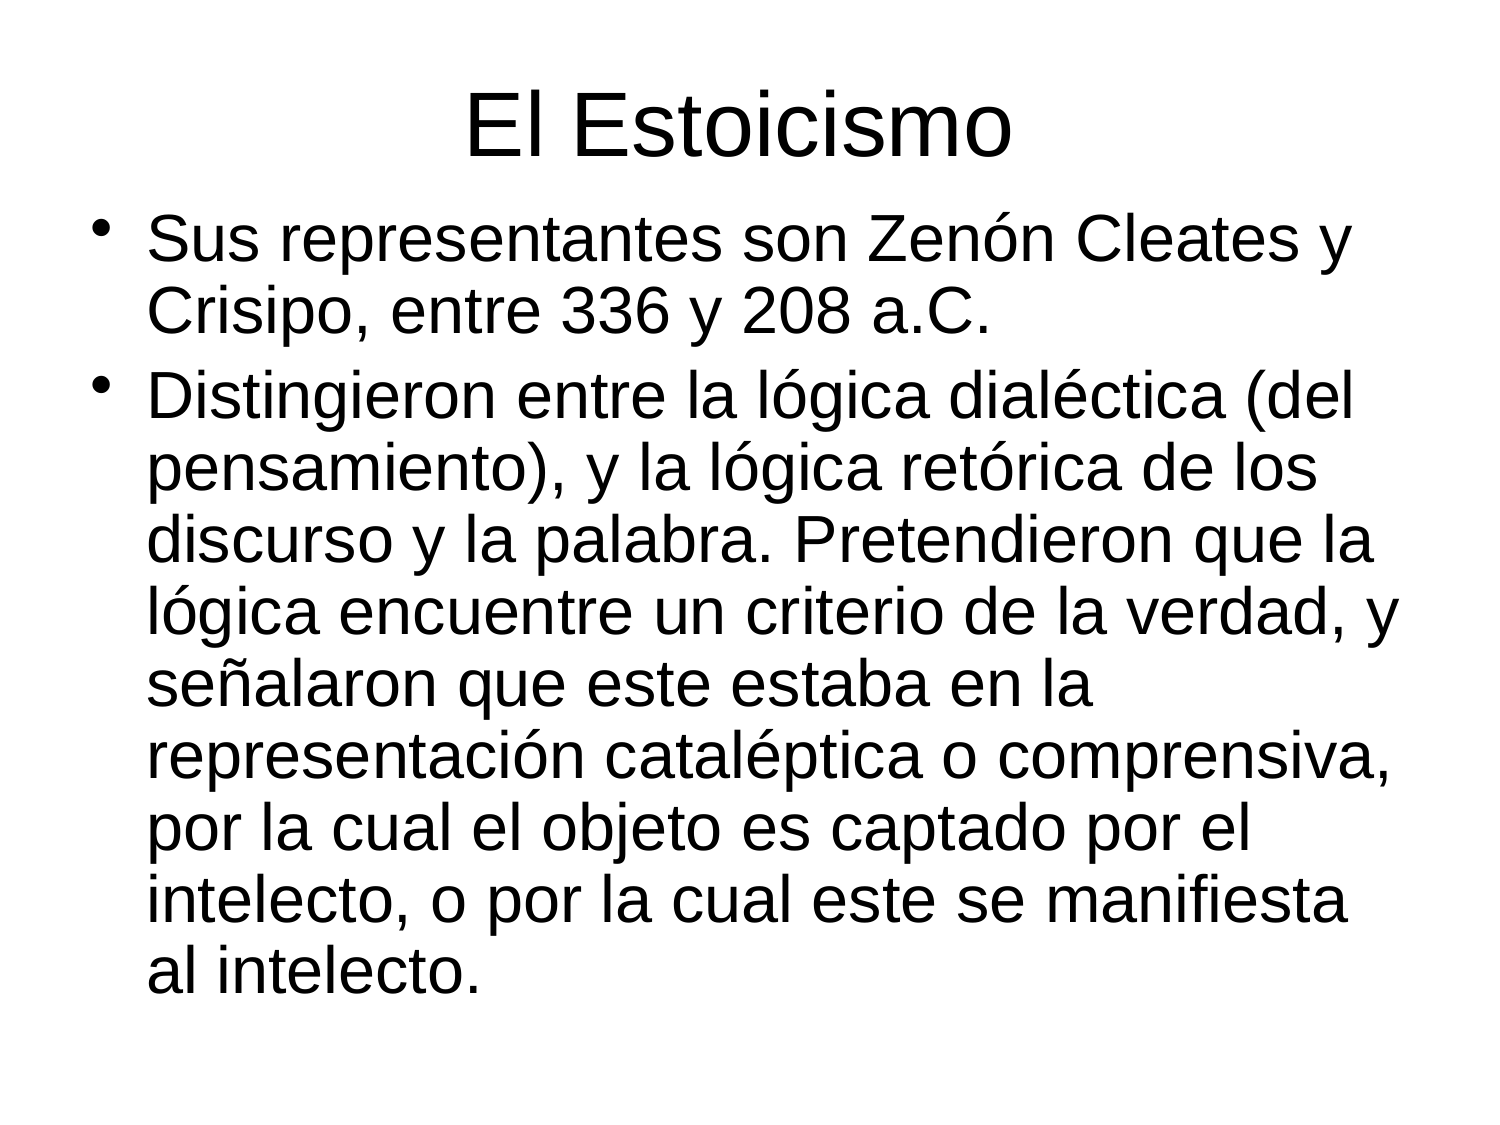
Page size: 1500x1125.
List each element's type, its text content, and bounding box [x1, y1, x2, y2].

title El Estoicismo [64, 54, 1416, 185]
list Sus representantes son Zenón Cleates y Crisipo, entre 336 y 208 a.C. Distingieron entre la lógica dialéctica (del pensamiento), y la lógica retórica de los discurso y la palabra. Pretendieron que la lógica encuentre un criterio de la verdad, y señalaron que este estaba en la representación cataléptica o comprensiva, por la cual el objeto es captado por el intelecto, o por la cual este se manifiesta al intelecto. [74, 196, 1426, 1071]
